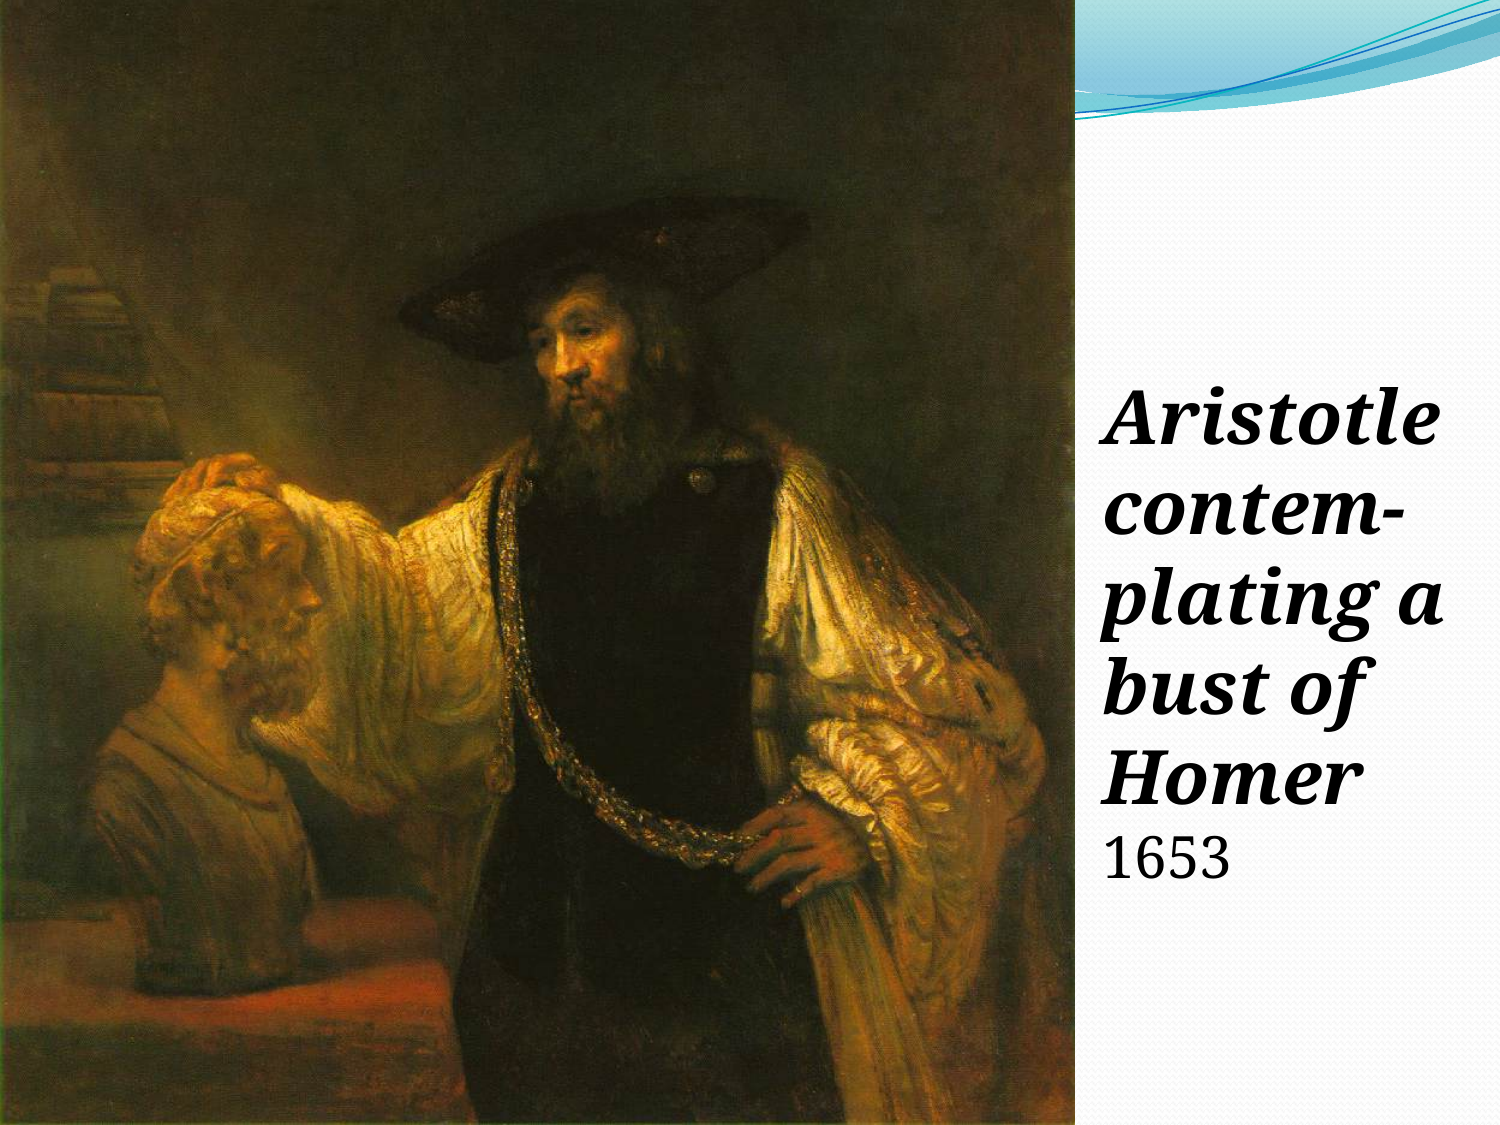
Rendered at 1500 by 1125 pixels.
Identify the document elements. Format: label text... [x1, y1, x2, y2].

text_box Aristotle contem-plating a bust of Homer 1653 [1087, 362, 1463, 898]
picture [0, 0, 1076, 1125]
